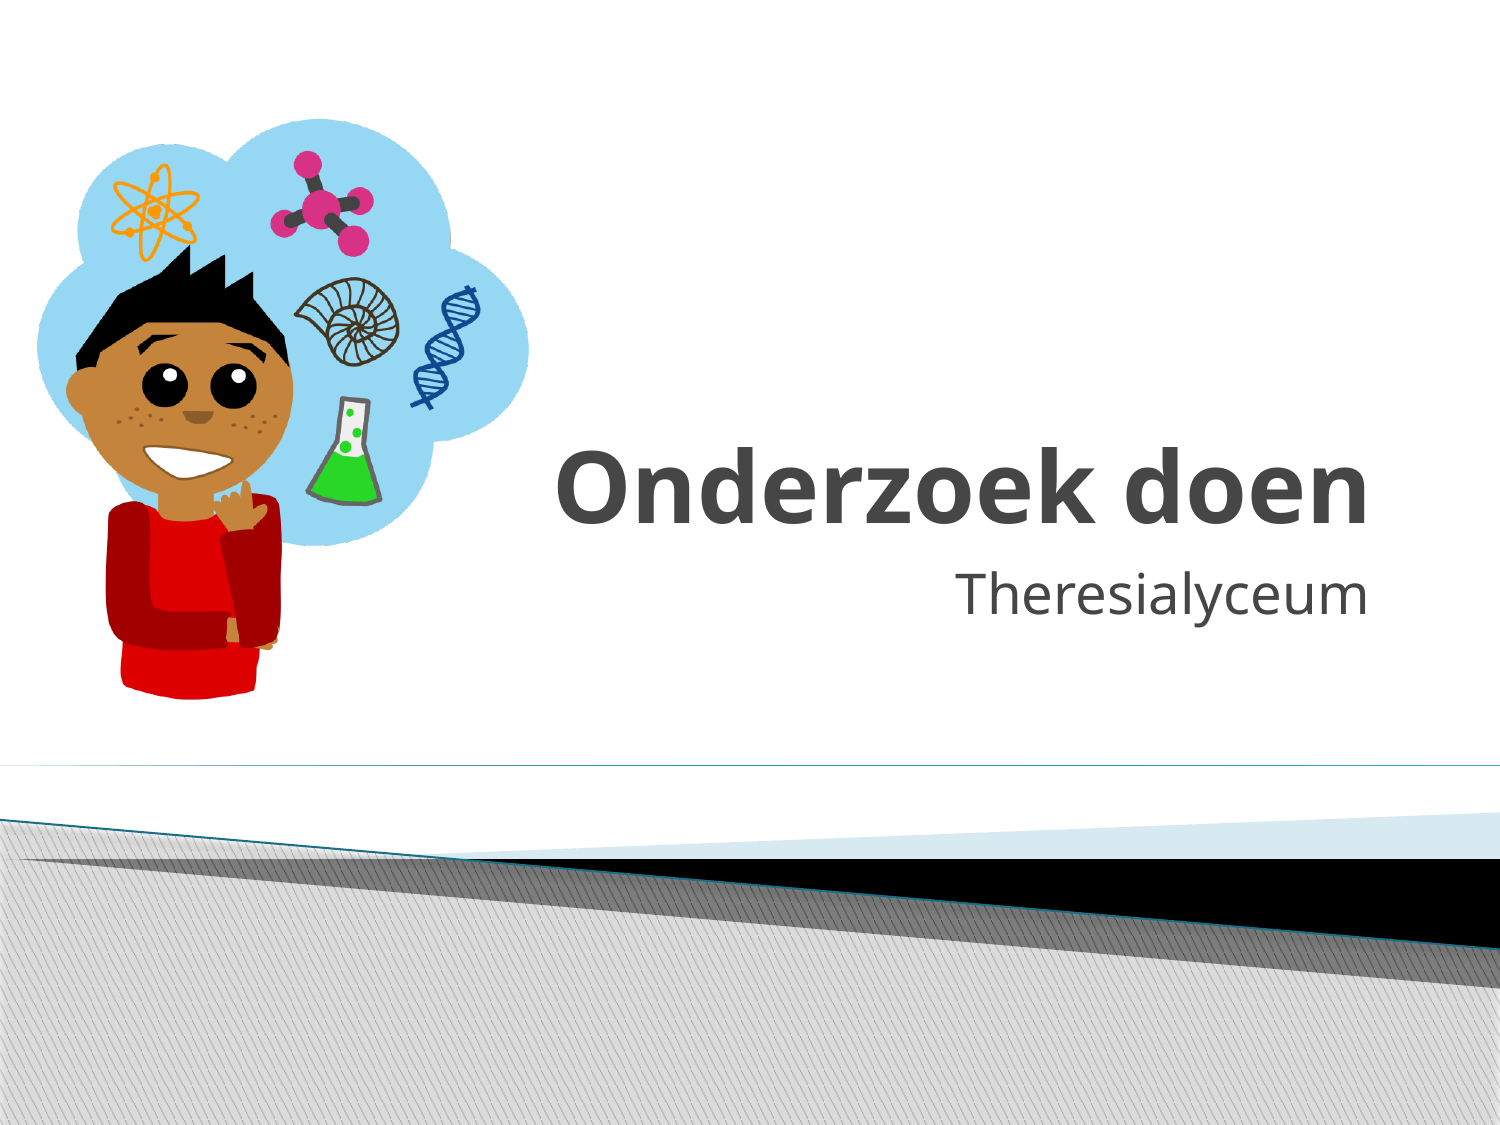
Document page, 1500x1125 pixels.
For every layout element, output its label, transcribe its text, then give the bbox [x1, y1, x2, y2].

picture [5, 859, 1500, 989]
subtitle Theresialyceum [112, 550, 1388, 823]
picture [17, 113, 533, 705]
title Onderzoek doen [538, 250, 1388, 550]
